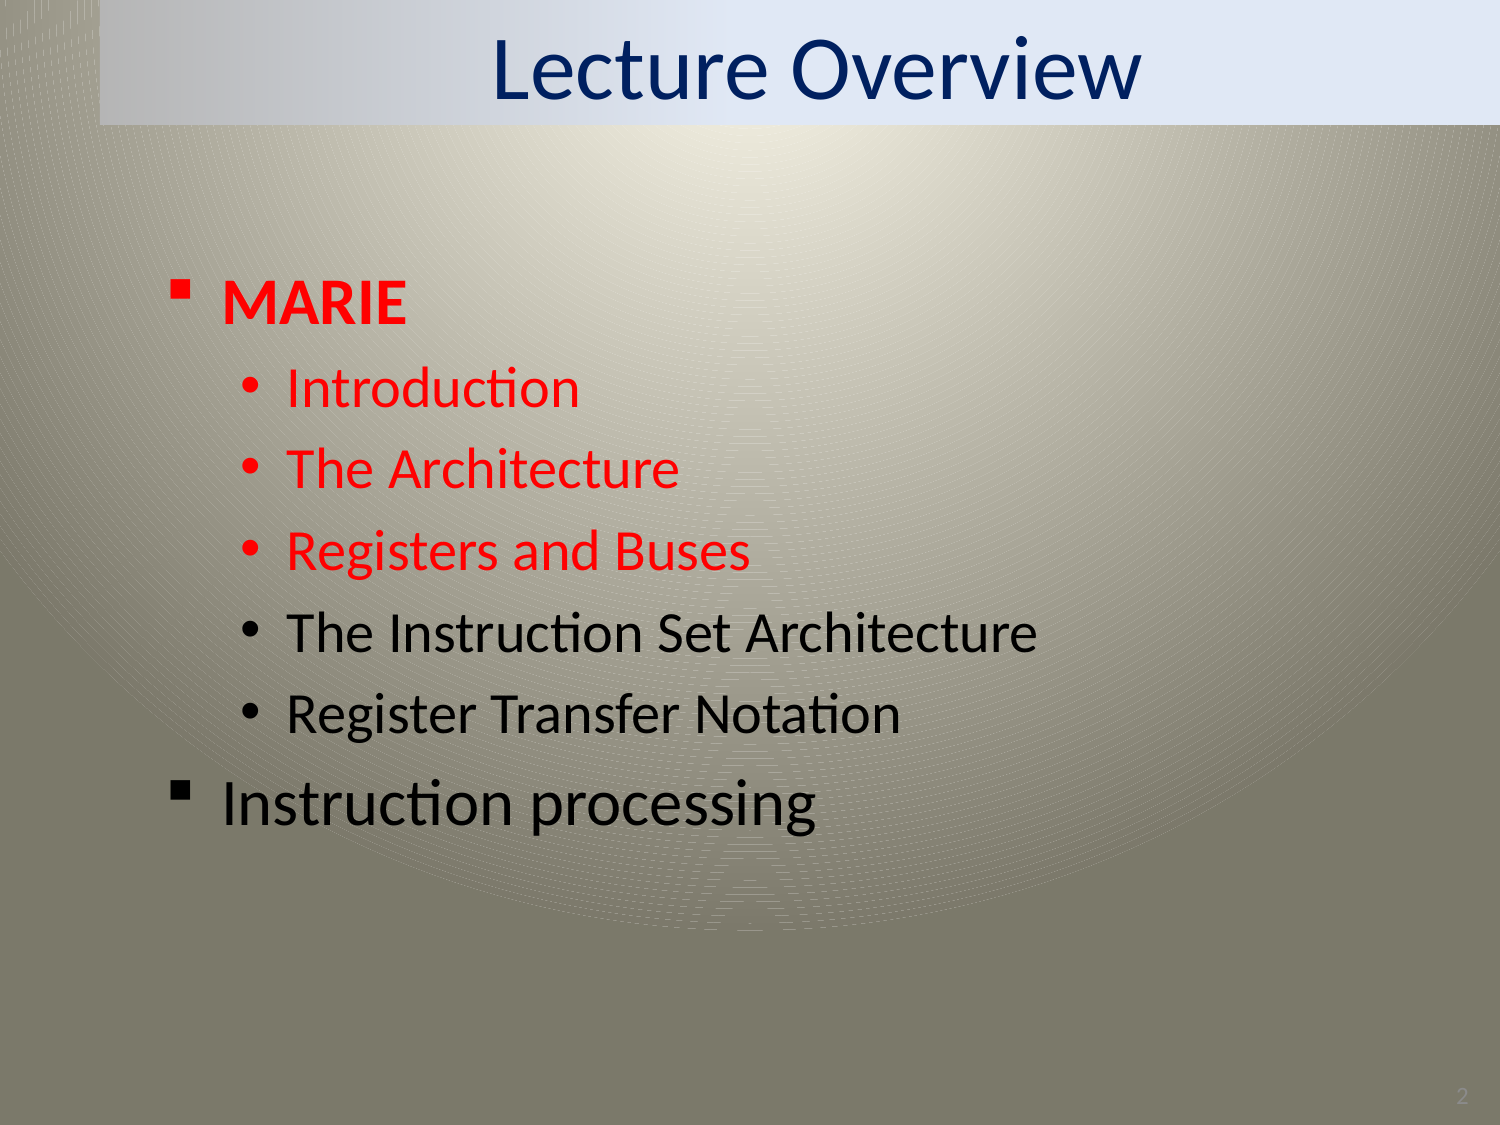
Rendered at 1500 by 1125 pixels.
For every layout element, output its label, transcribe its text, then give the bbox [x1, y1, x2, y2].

list MARIE Introduction The Architecture Registers and Buses The Instruction Set Architecture Register Transfer Notation Instruction processing [150, 249, 1488, 993]
title Lecture Overview [135, 0, 1500, 125]
